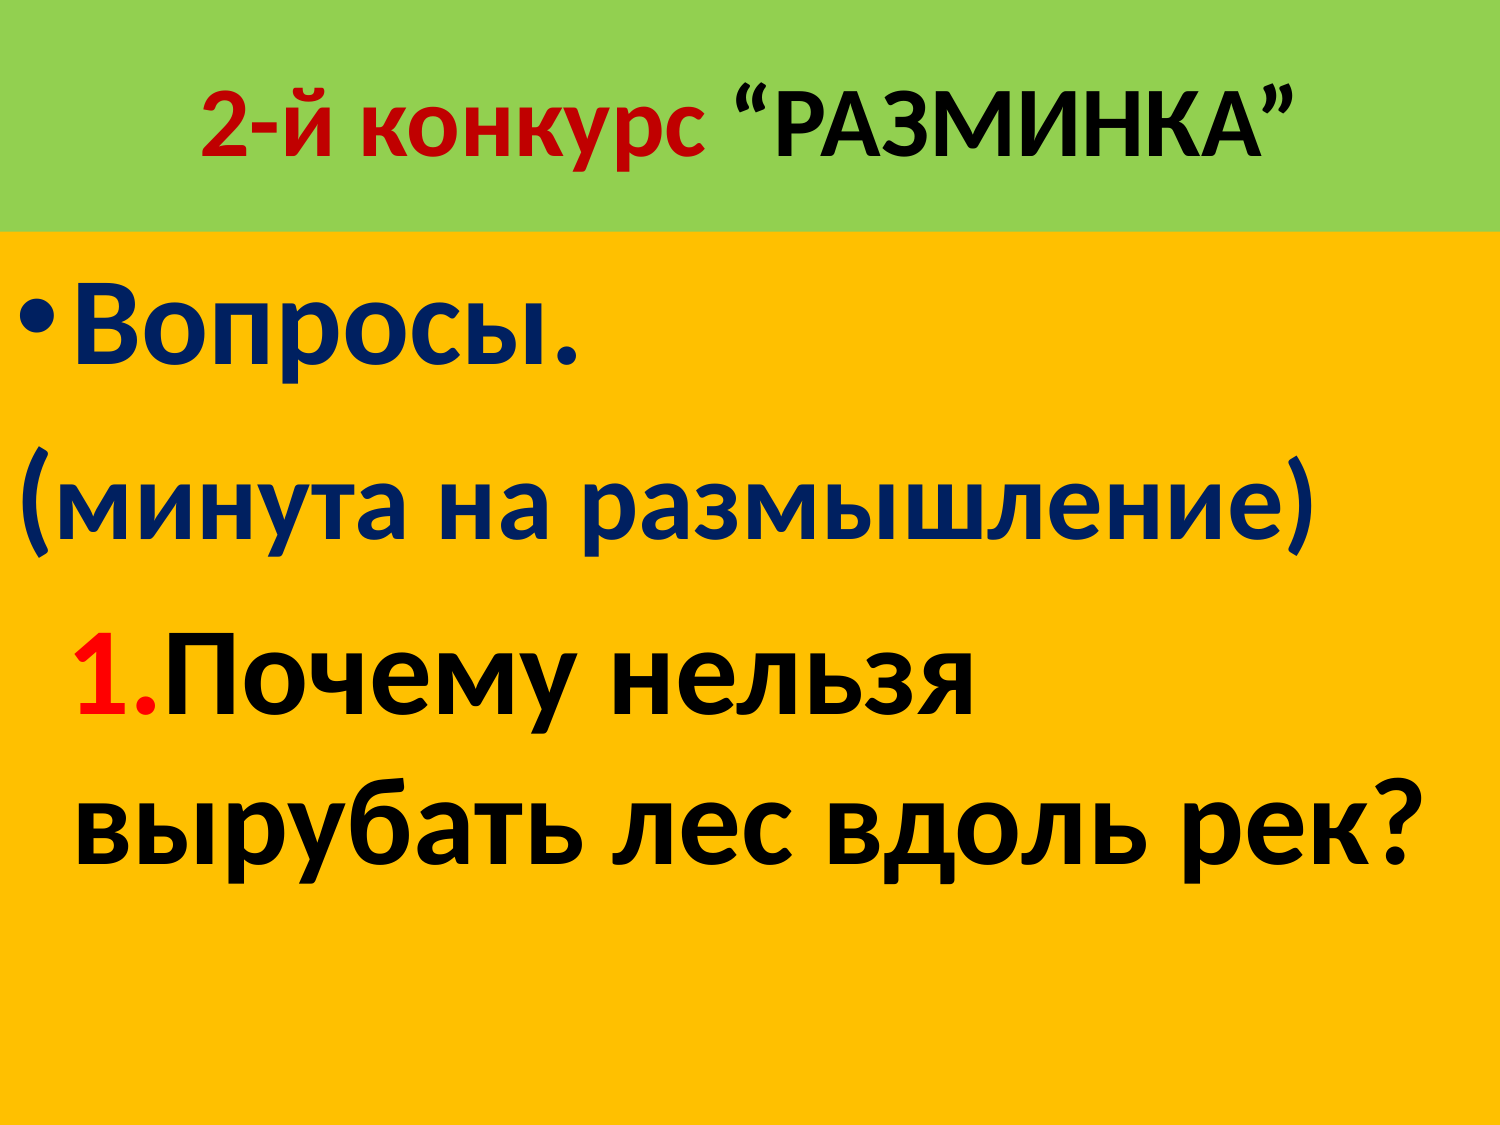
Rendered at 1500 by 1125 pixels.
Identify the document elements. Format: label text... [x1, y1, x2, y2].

title 2-й конкурс “РАЗМИНКА” [0, 0, 1500, 231]
list Вопросы. (минута на размышление) 1.Почему нельзя вырубать лес вдоль рек? [0, 231, 1500, 1125]
